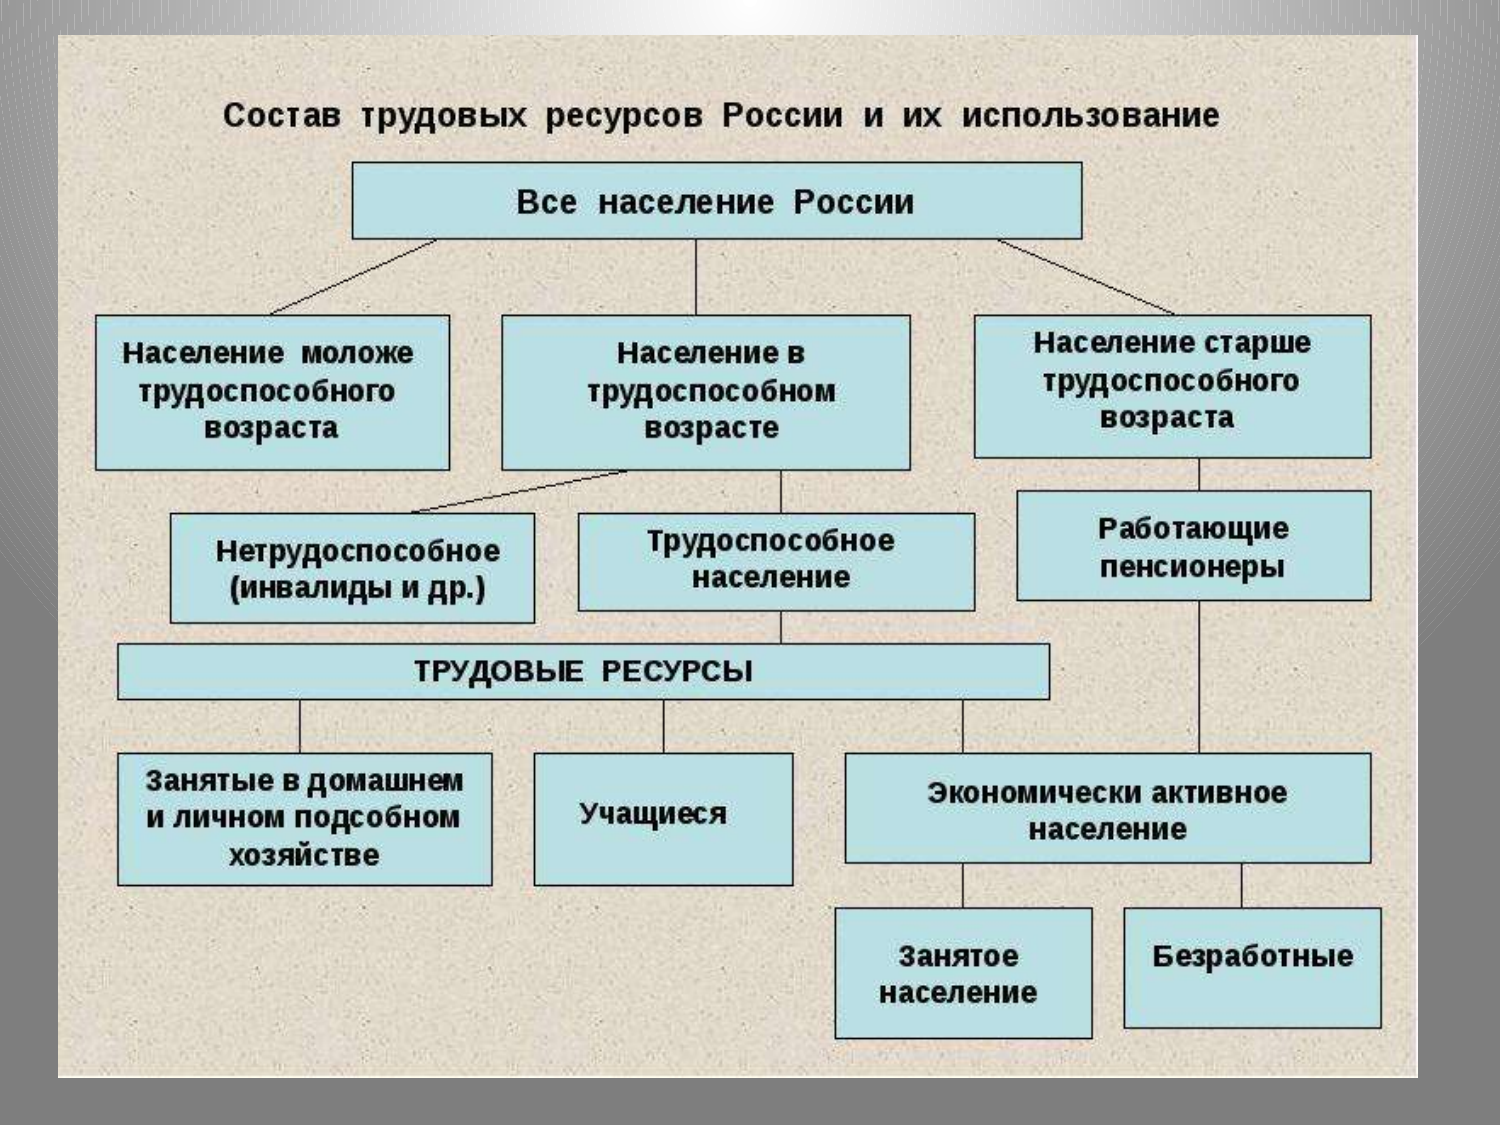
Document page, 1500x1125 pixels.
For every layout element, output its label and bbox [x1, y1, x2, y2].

picture [58, 34, 1419, 1079]
